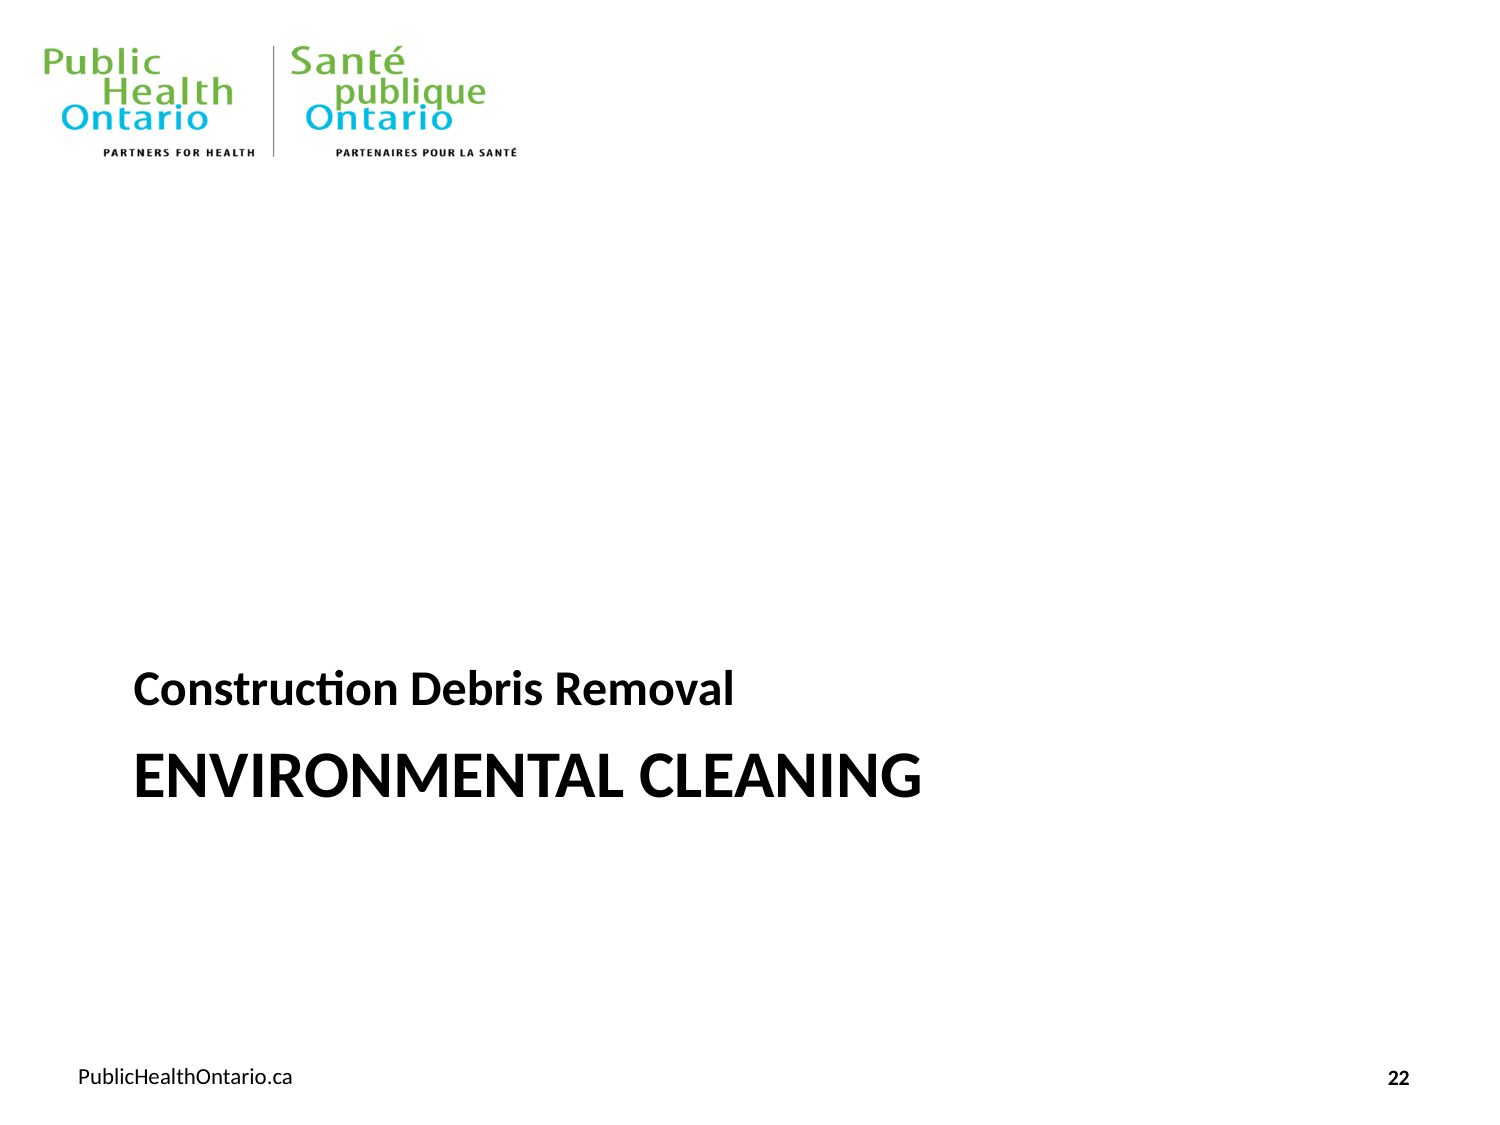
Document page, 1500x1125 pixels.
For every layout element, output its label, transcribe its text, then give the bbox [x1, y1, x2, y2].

picture [37, 37, 525, 165]
list Construction Debris Removal [118, 476, 1394, 723]
slide_number 22 [1287, 1057, 1425, 1096]
title Environmental Cleaning [118, 723, 1394, 947]
